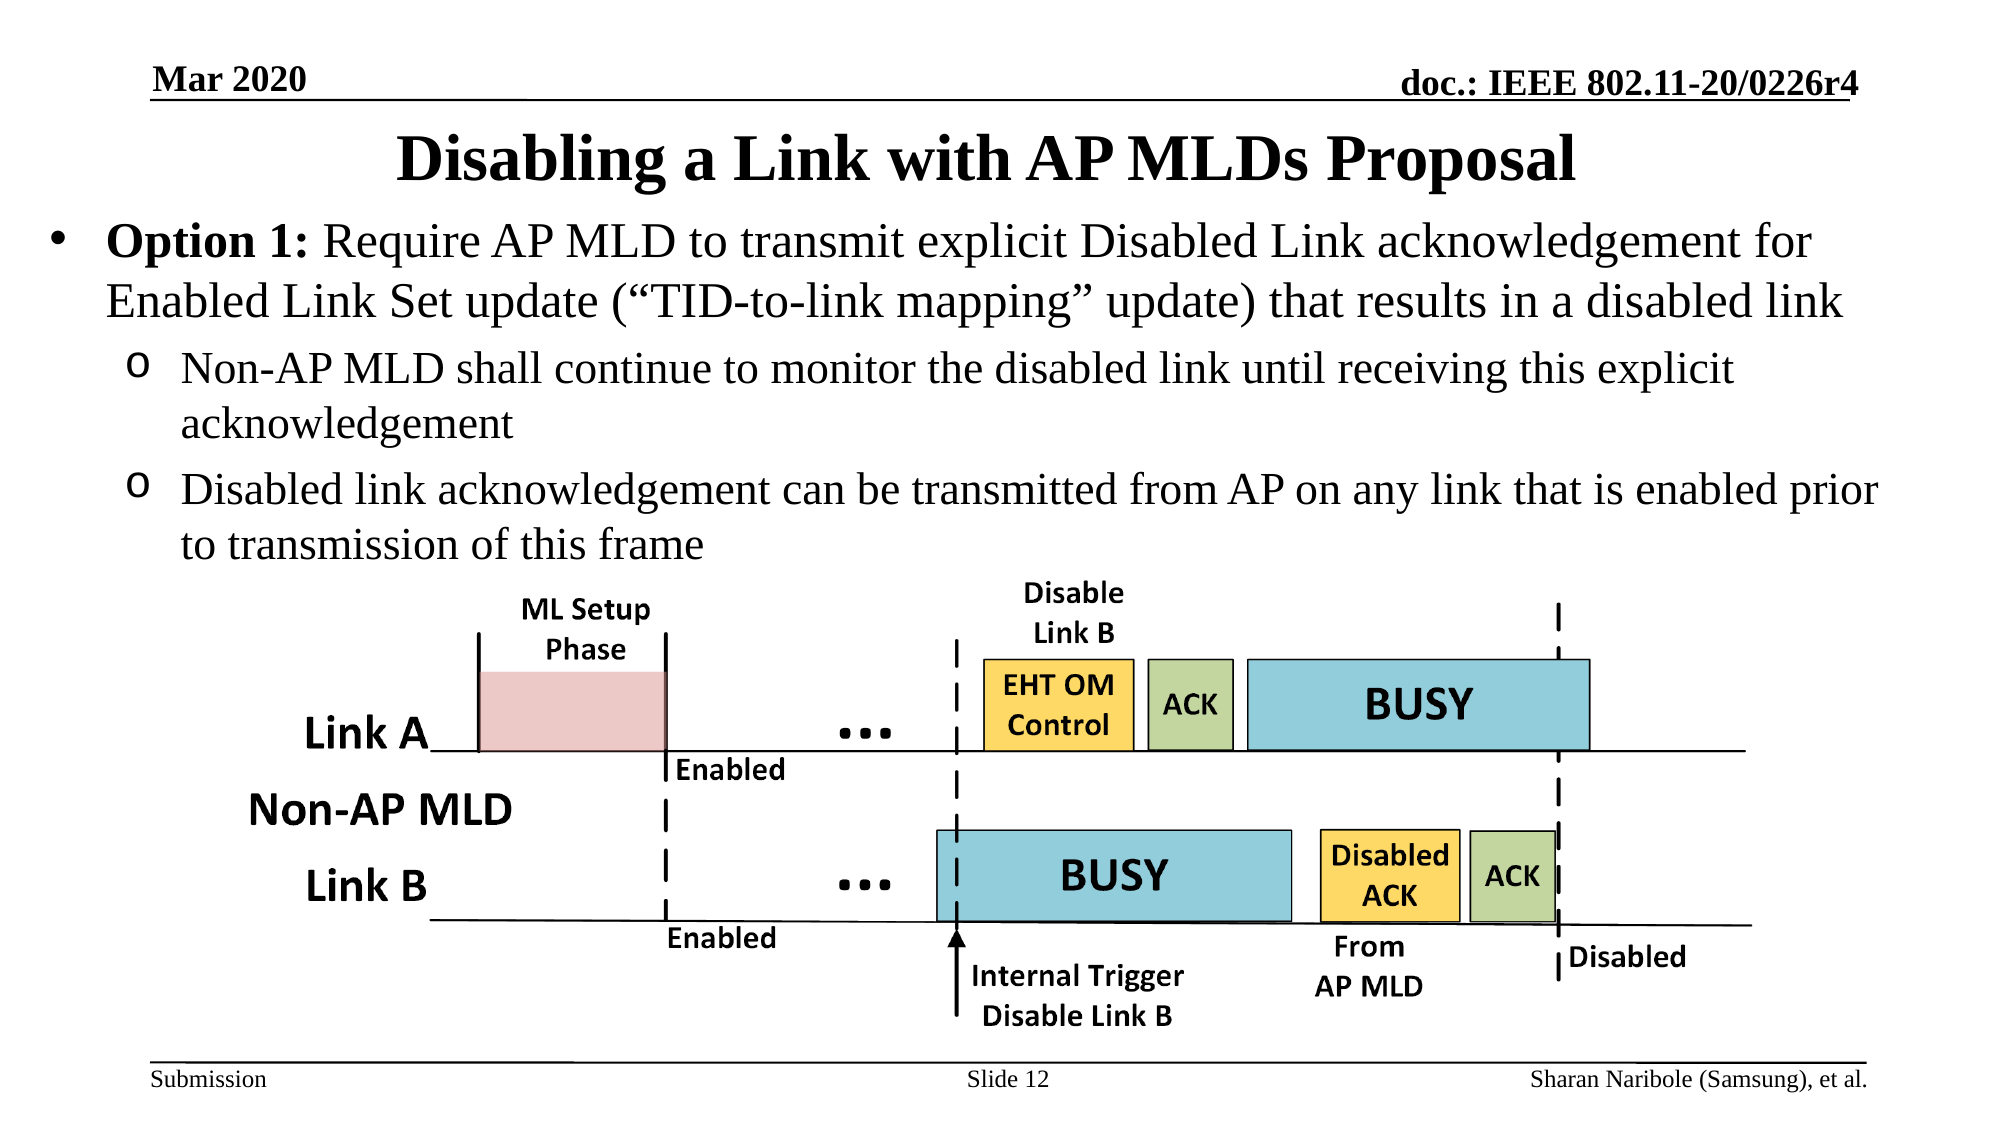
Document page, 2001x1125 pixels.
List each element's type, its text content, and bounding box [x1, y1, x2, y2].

title Disabling a Link with AP MLDs Proposal [137, 66, 1838, 199]
list Option 1: Require AP MLD to transmit explicit Disabled Link acknowledgement for Enabled Link Set update (“TID-to-link mapping” update) that results in a disabled link Non-AP MLD shall continue to monitor the disabled link until receiving this explicit acknowledgement Disabled link acknowledgement can be transmitted from AP on any link that is enabled prior to transmission of this frame [24, 199, 1926, 875]
slide_number Slide 12 [950, 1061, 1067, 1123]
footer Sharan Naribole (Samsung), et al. [1171, 1061, 1869, 1093]
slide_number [152, 54, 563, 100]
picture [220, 562, 1754, 1052]
